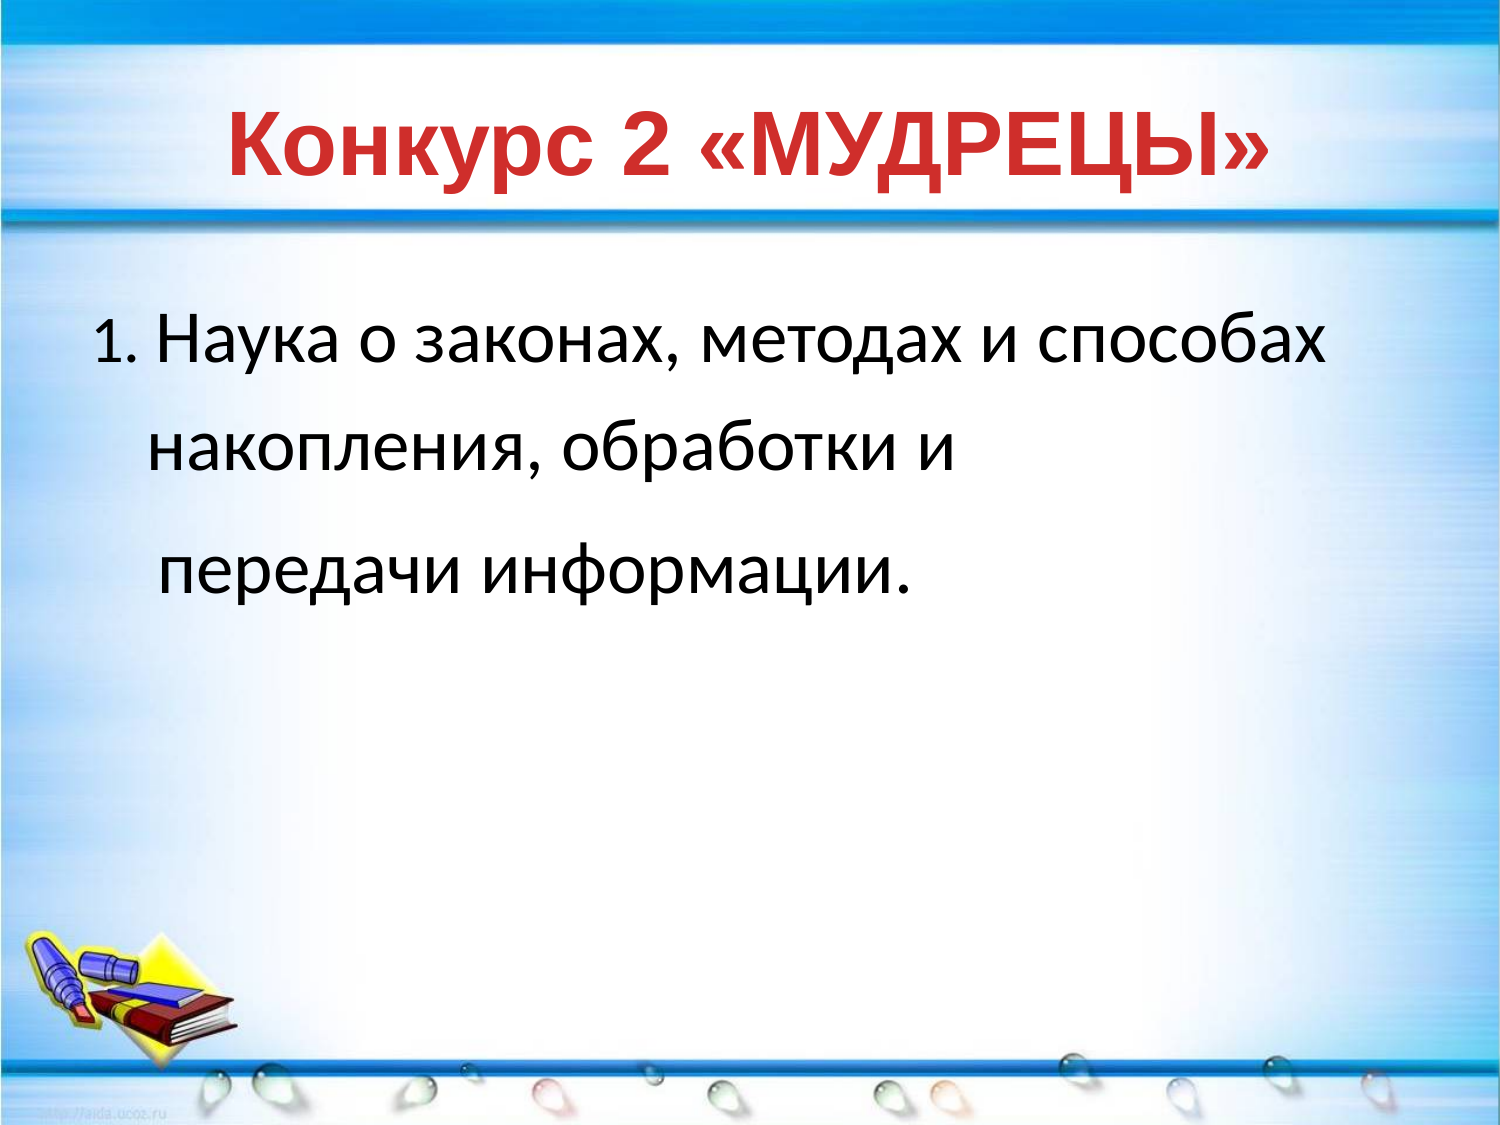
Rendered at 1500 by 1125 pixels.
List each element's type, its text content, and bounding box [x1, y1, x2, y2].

picture [0, 0, 1500, 1125]
list 1. Наука о законах, методах и способах накопления, обработки и передачи информации. [75, 262, 1425, 1005]
title Конкурс 2 «МУДРЕЦЫ» [75, 45, 1425, 233]
